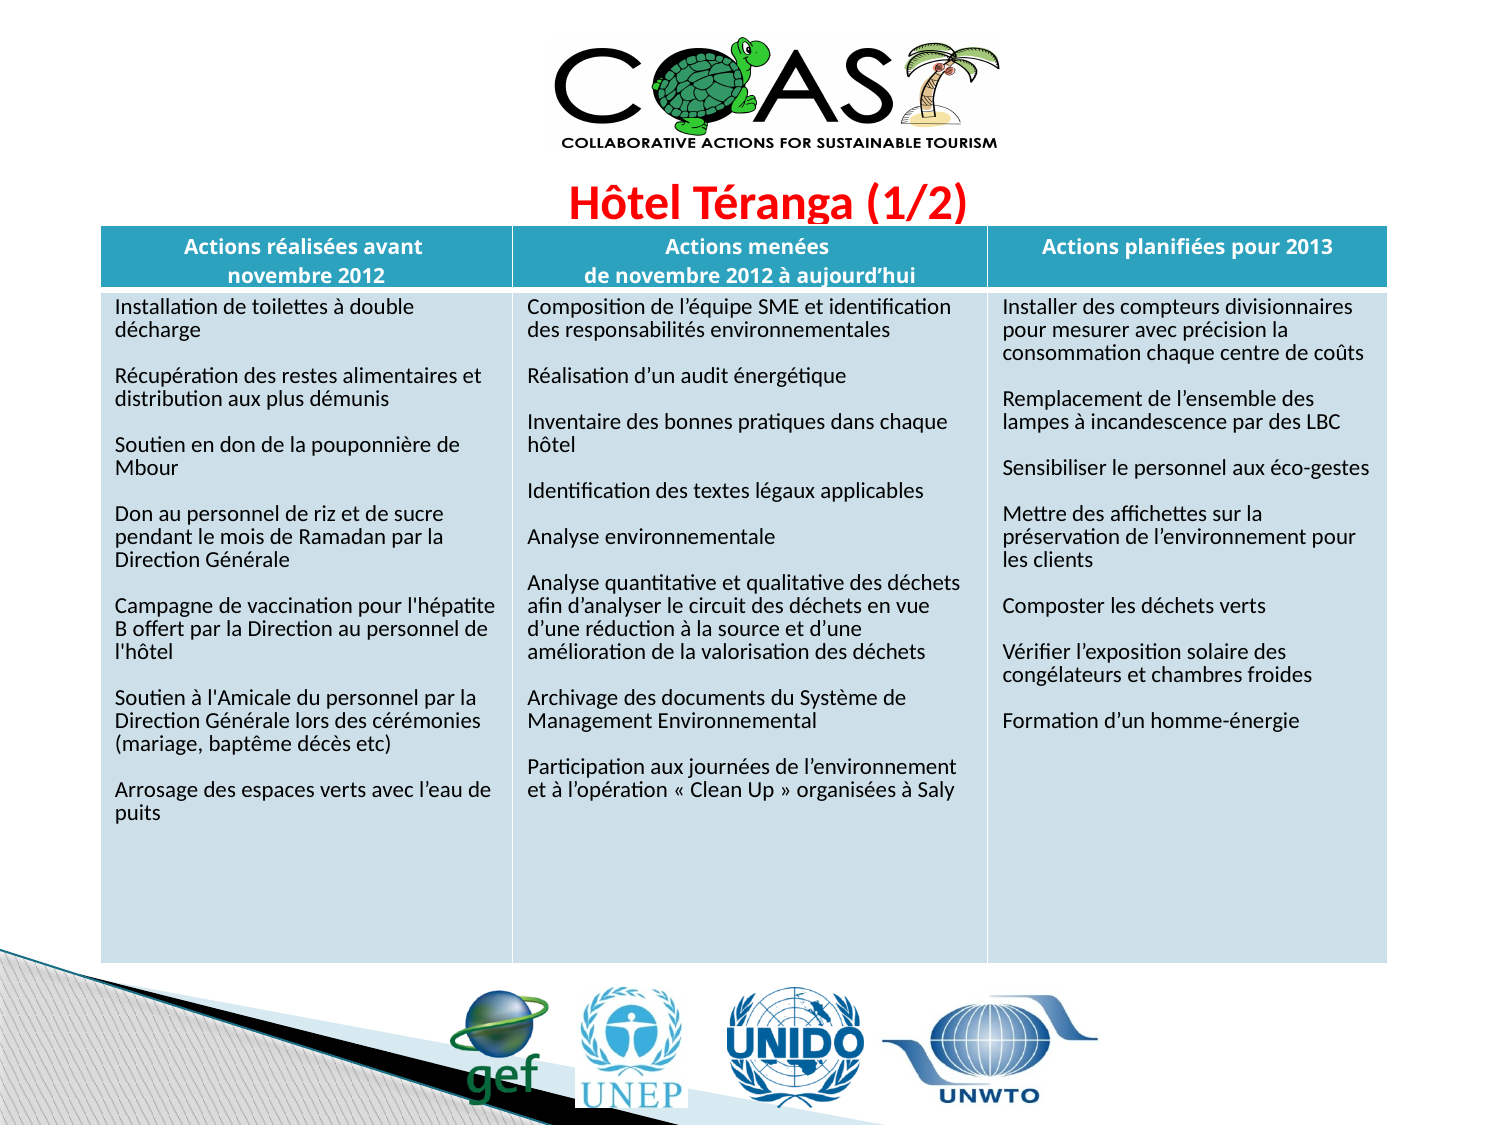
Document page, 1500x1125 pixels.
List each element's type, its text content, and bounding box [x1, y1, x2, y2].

picture [549, 37, 1000, 148]
table_header Actions planifiées pour 2013 [988, 226, 1387, 287]
text_box Hôtel Téranga (1/2) [87, 162, 1450, 238]
table_cell Installation de toilettes à double décharge Récupération des restes alimentaires et distribution aux plus démunis Soutien en don de la pouponnière de Mbour Don au personnel de riz et de sucre pendant le mois de Ramadan par la Direction Générale Campagne de vaccination pour l'hépatite B offert par la Direction au personnel de l'hôtel Soutien à l'Amicale du personnel par la Direction Générale lors des cérémonies (mariage, baptême décès etc) Arrosage des espaces verts avec l’eau de puits [101, 293, 512, 963]
table_header Actions menées de novembre 2012 à aujourd’hui [513, 226, 987, 287]
picture [575, 987, 688, 1108]
table_cell Composition de l’équipe SME et identification des responsabilités environnementales Réalisation d’un audit énergétique Inventaire des bonnes pratiques dans chaque hôtel Identification des textes légaux applicables Analyse environnementale Analyse quantitative et qualitative des déchets afin d’analyser le circuit des déchets en vue d’une réduction à la source et d’une amélioration de la valorisation des déchets Archivage des documents du Système de Management Environnemental Participation aux journées de l’environnement et à l’opération « Clean Up » organisées à Saly [513, 293, 987, 963]
picture [727, 987, 864, 1108]
picture [447, 987, 551, 1108]
picture [877, 987, 1100, 1108]
table_header Actions réalisées avant novembre 2012 [101, 226, 512, 287]
table_cell Installer des compteurs divisionnaires pour mesurer avec précision la consommation chaque centre de coûts Remplacement de l’ensemble des lampes à incandescence par des LBC Sensibiliser le personnel aux éco-gestes Mettre des affichettes sur la préservation de l’environnement pour les clients Composter les déchets verts Vérifier l’exposition solaire des congélateurs et chambres froides Formation d’un homme-énergie [988, 293, 1387, 963]
